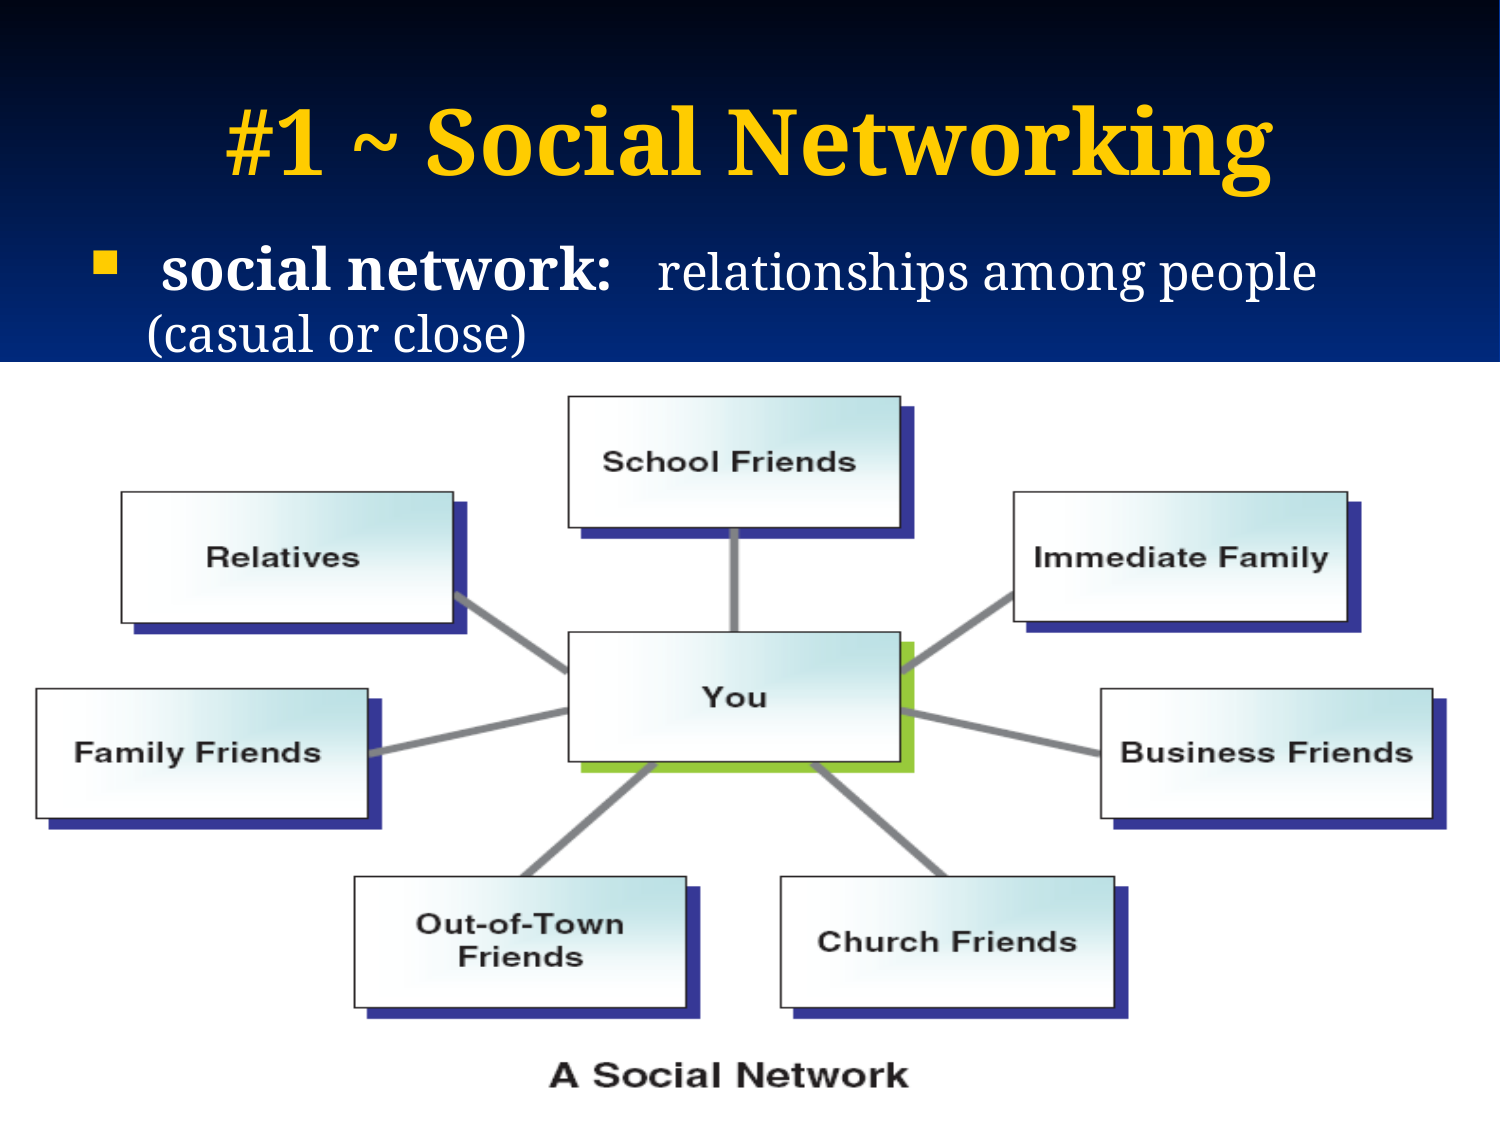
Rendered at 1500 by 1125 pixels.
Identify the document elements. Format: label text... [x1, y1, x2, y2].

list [0, 362, 1500, 1125]
title #1 ~ Social Networking [74, 44, 1426, 224]
list social network: relationships among people (casual or close) [74, 224, 1451, 360]
